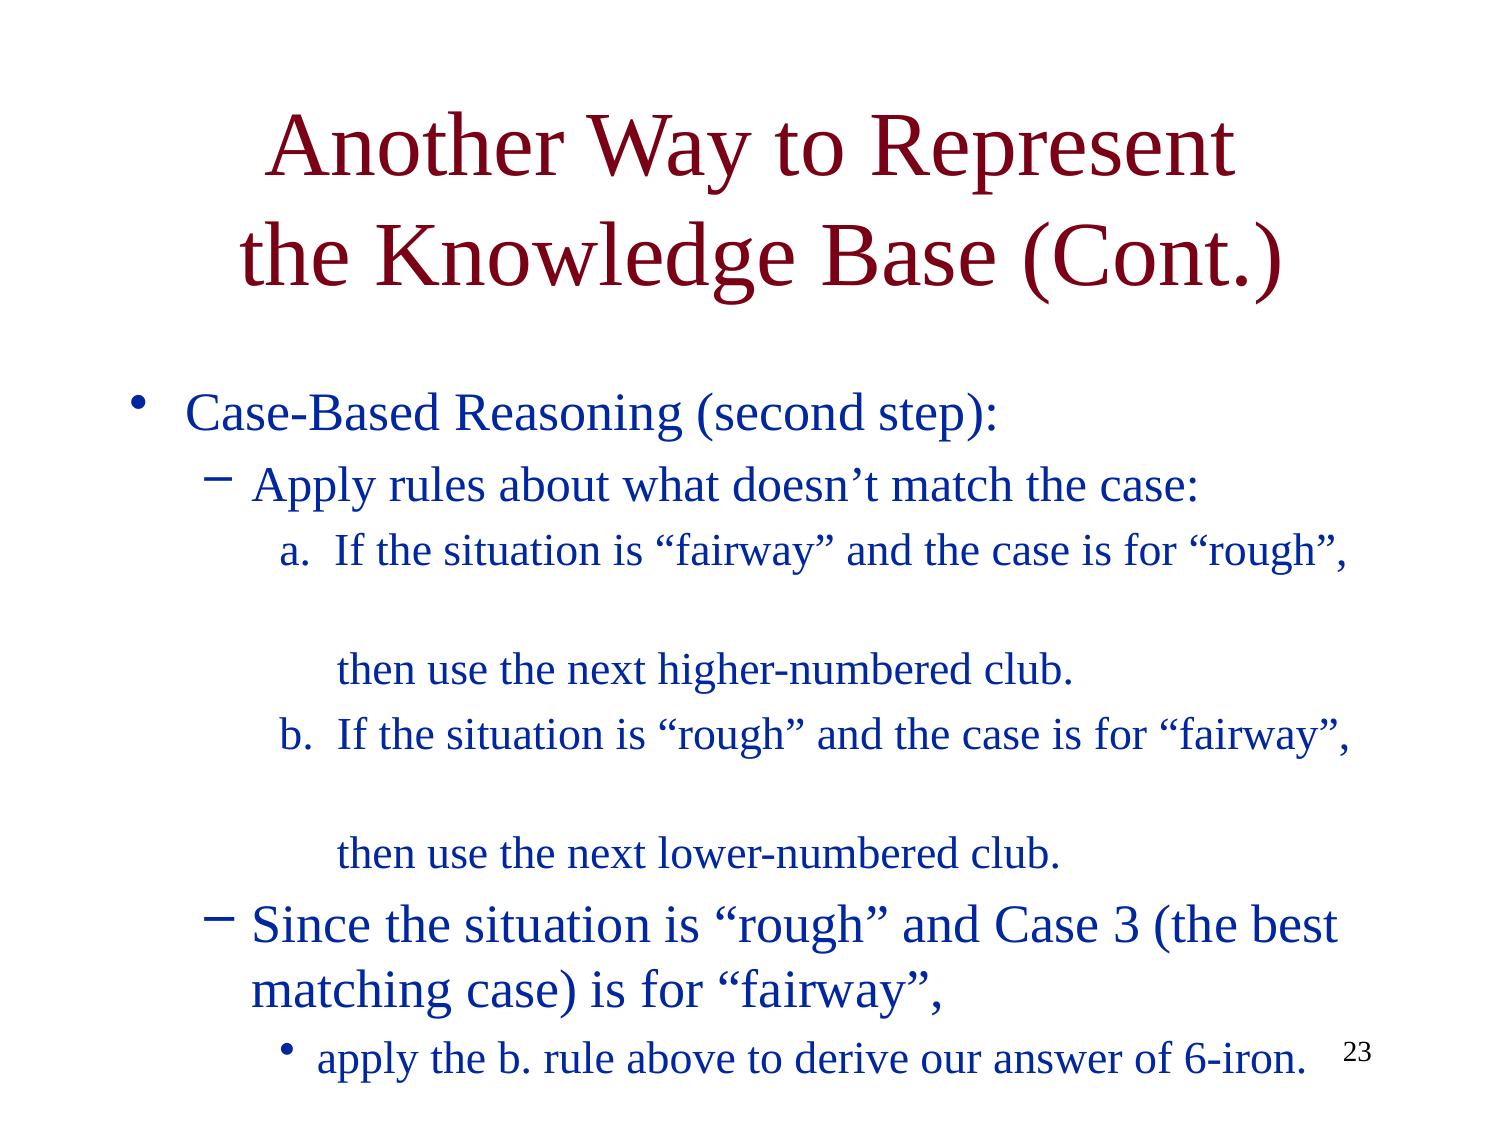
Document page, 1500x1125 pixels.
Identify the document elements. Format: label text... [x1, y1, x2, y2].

title Another Way to Represent the Knowledge Base (Cont.) [199, 61, 1326, 326]
slide_number 23 [1074, 1024, 1388, 1101]
list Case-Based Reasoning (second step): Apply rules about what doesn’t match the case: a. If the situation is “fairway” and the case is for “rough”, then use the next higher-numbered club. b. If the situation is “rough” and the case is for “fairway”, then use the next lower-numbered club. Since the situation is “rough” and Case 3 (the best matching case) is for “fairway”, apply the b. rule above to derive our answer of 6-iron. [114, 368, 1378, 1045]
